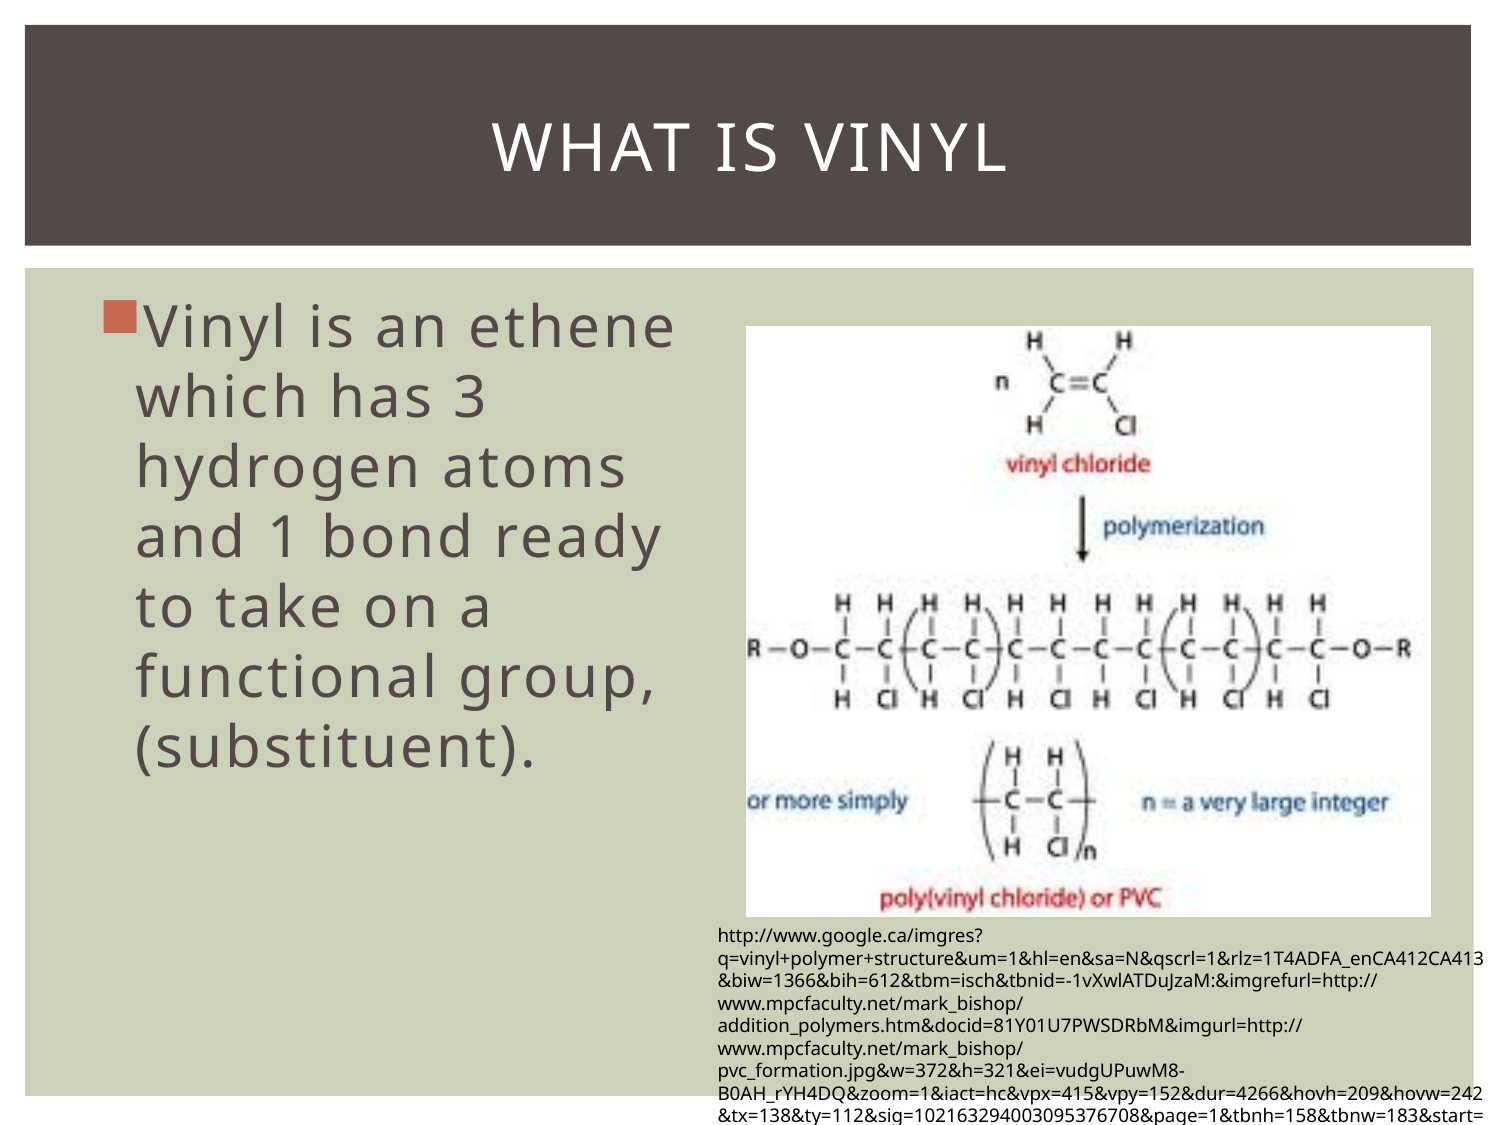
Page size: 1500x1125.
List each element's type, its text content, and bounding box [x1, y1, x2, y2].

text_box http://www.google.ca/imgres?q=vinyl+polymer+structure&um=1&hl=en&sa=N&qscrl=1&rlz=1T4ADFA_enCA412CA413&biw=1366&bih=612&tbm=isch&tbnid=-1vXwlATDuJzaM:&imgrefurl=http://www.mpcfaculty.net/mark_bishop/addition_polymers.htm&docid=81Y01U7PWSDRbM&imgurl=http://www.mpcfaculty.net/mark_bishop/pvc_formation.jpg&w=372&h=321&ei=vudgUPuwM8-B0AH_rYH4DQ&zoom=1&iact=hc&vpx=415&vpy=152&dur=4266&hovh=209&hovw=242&tx=138&ty=112&sig=102163294003095376708&page=1&tbnh=158&tbnw=183&start=0&ndsp=17&ved=1t:429,r:1,s:0,i:72 [702, 916, 1500, 1125]
title What is Vinyl [62, 58, 1438, 232]
list Vinyl is an ethene which has 3 hydrogen atoms and 1 bond ready to take on a functional group, (substituent). [75, 281, 738, 1005]
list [745, 325, 1431, 918]
